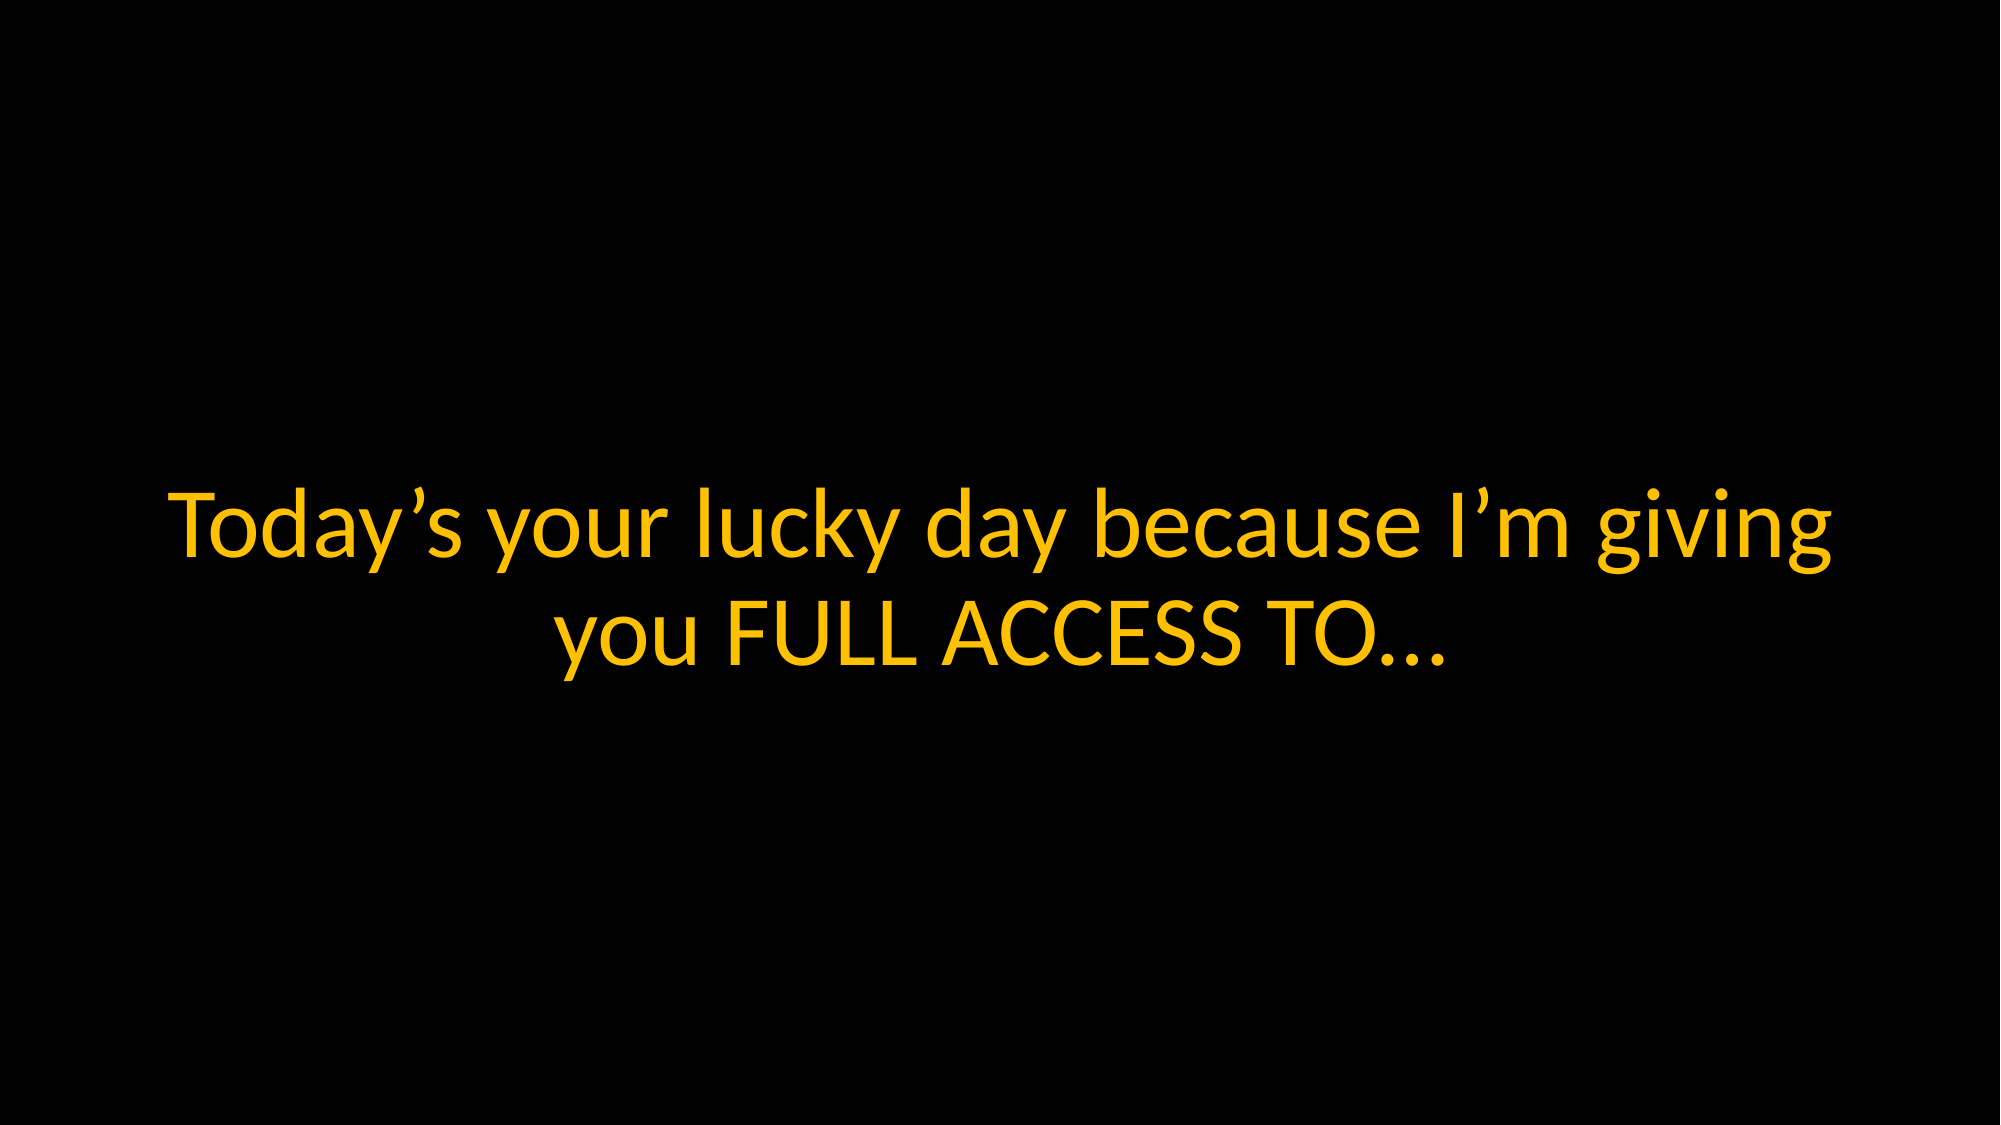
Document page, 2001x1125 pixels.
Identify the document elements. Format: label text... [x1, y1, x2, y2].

list Today’s your lucky day because I’m giving you FULL ACCESS TO… [138, 464, 1864, 965]
